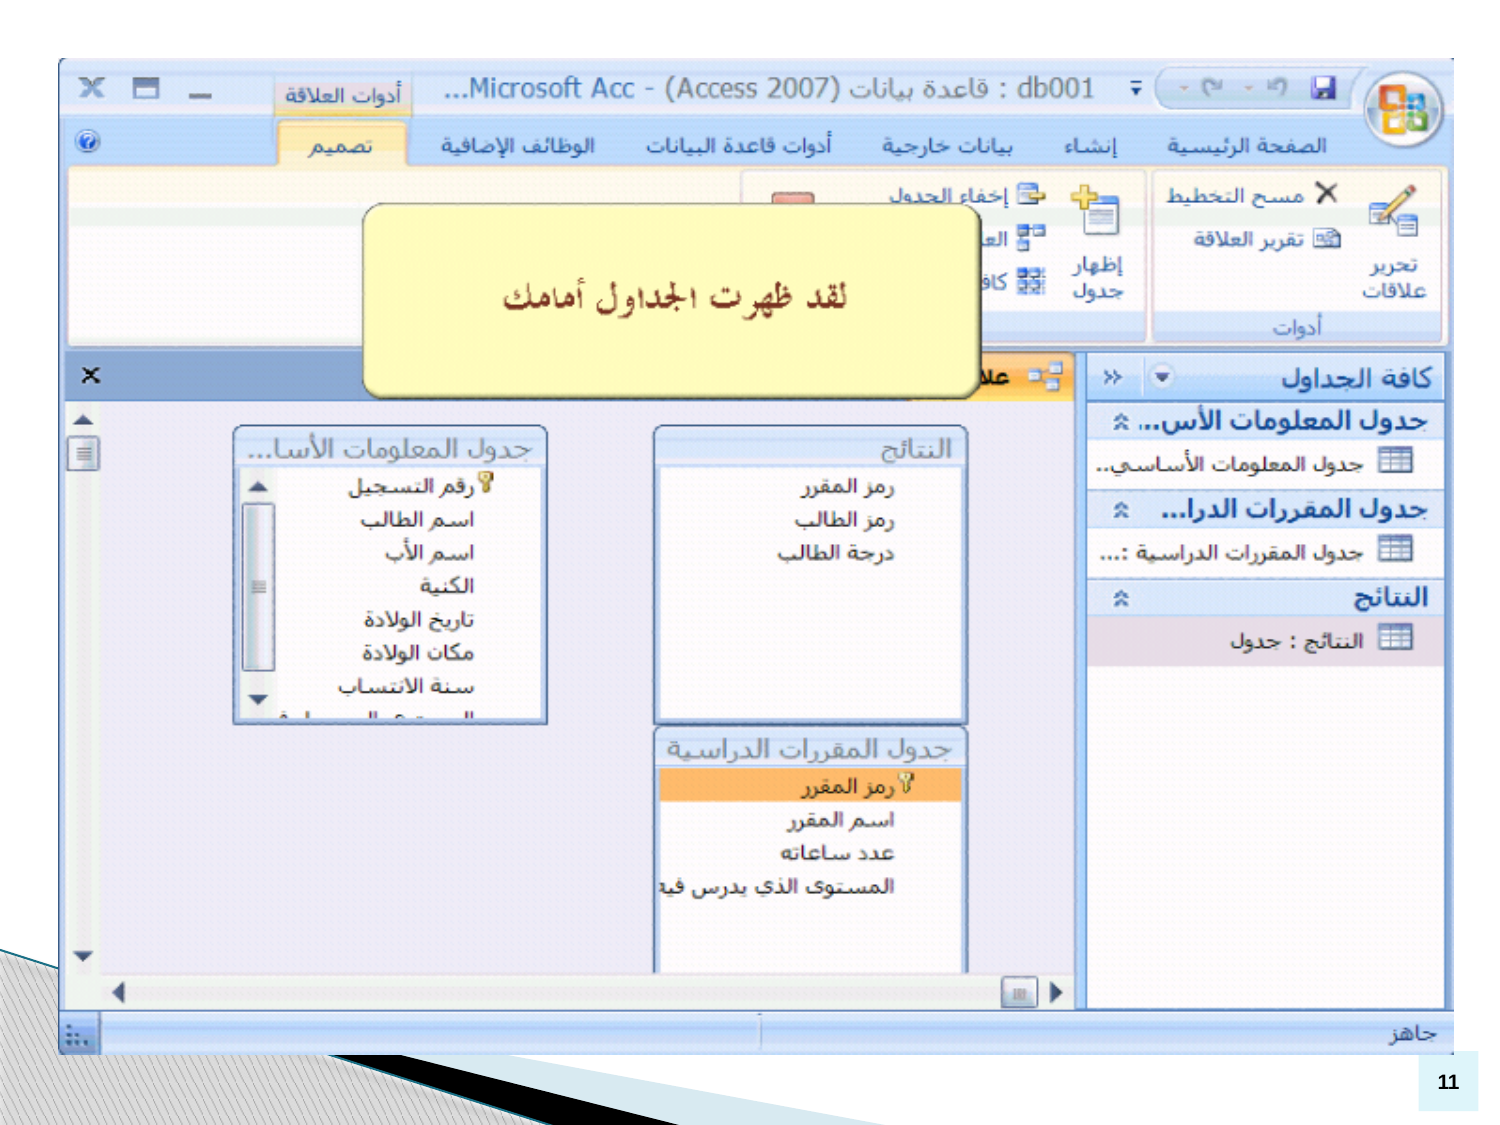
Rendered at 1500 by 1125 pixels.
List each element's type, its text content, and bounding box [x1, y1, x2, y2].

picture [58, 58, 1454, 1055]
slide_number 11 [1418, 1051, 1479, 1112]
